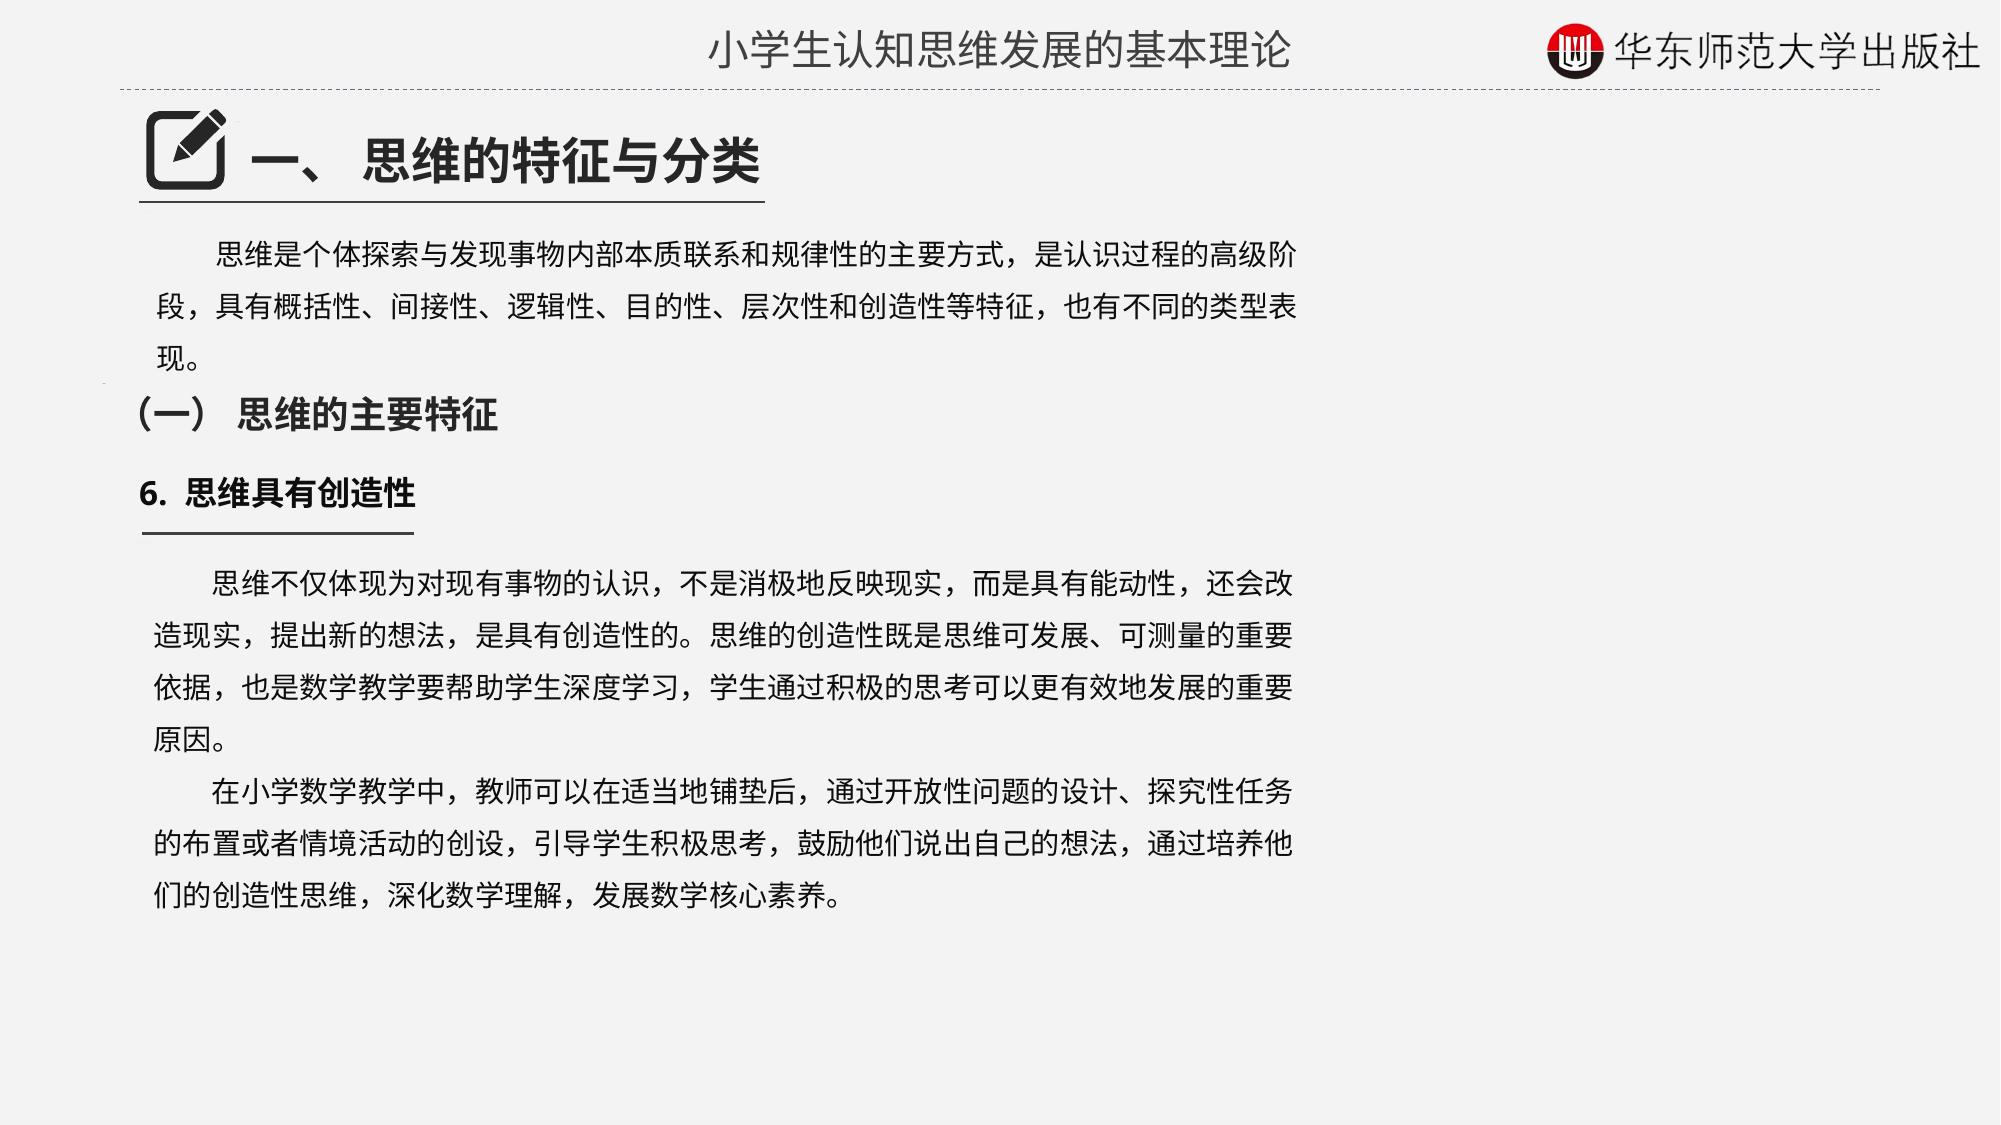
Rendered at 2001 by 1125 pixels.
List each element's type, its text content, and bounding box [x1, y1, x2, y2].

text_box [208, 109, 227, 127]
text_box 一、 思维的特征与分类 [235, 121, 940, 197]
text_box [1536, 13, 1989, 83]
text_box 6. 思维具有创造性 [124, 465, 807, 520]
text_box 思维不仅体现为对现有事物的认识，不是消极地反映现实，而是具有能动性，还会改造现实，提出新的想法，是具有创造性的。思维的创造性既是思维可发展、可测量的重要依据，也是数学教学要帮助学生深度学习，学生通过积极的思考可以更有效地发展的重要原因。 在小学数学教学中，教师可以在适当地铺垫后，通过开放性问题的设计、探究性任务的布置或者情境活动的创设，引导学生积极思考，鼓励他们说出自己的想法，通过培养他们的创造性思维，深化数学理解，发展数学核心素养。 [138, 540, 1320, 920]
text_box 思维是个体探索与发现事物内部本质联系和规律性的主要方式，是认识过程的高级阶段，具有概括性、间接性、逻辑性、目的性、层次性和创造性等特征，也有不同的类型表现。 [142, 212, 1320, 383]
text_box （一） 思维的主要特征 [101, 383, 692, 444]
text_box [146, 111, 225, 190]
text_box 小学生认知思维发展的基本理论 [680, 23, 1320, 74]
